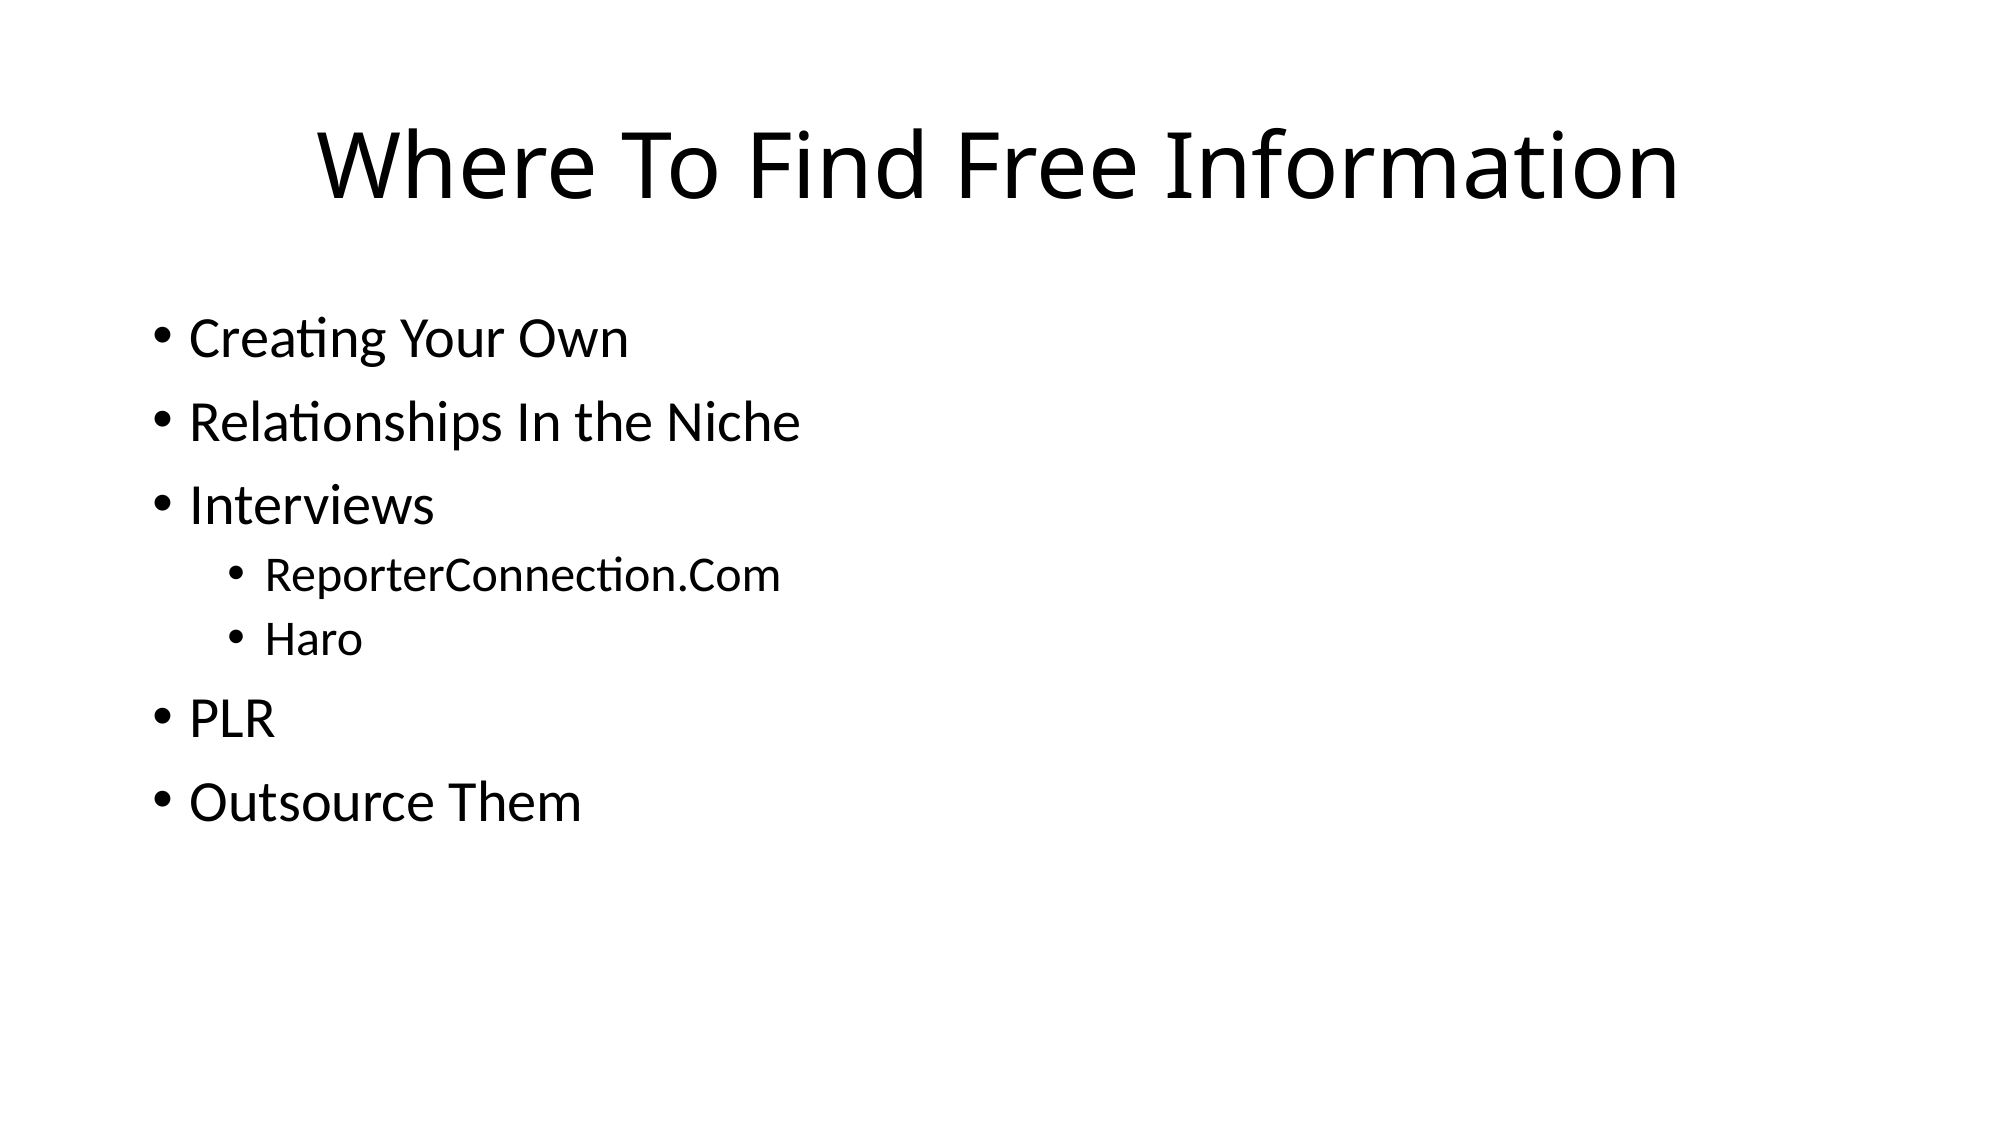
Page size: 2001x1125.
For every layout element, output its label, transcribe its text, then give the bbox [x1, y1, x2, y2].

list Creating Your Own Relationships In the Niche Interviews ReporterConnection.Com Haro PLR Outsource Them [137, 299, 1863, 1014]
title Where To Find Free Information [137, 59, 1863, 278]
